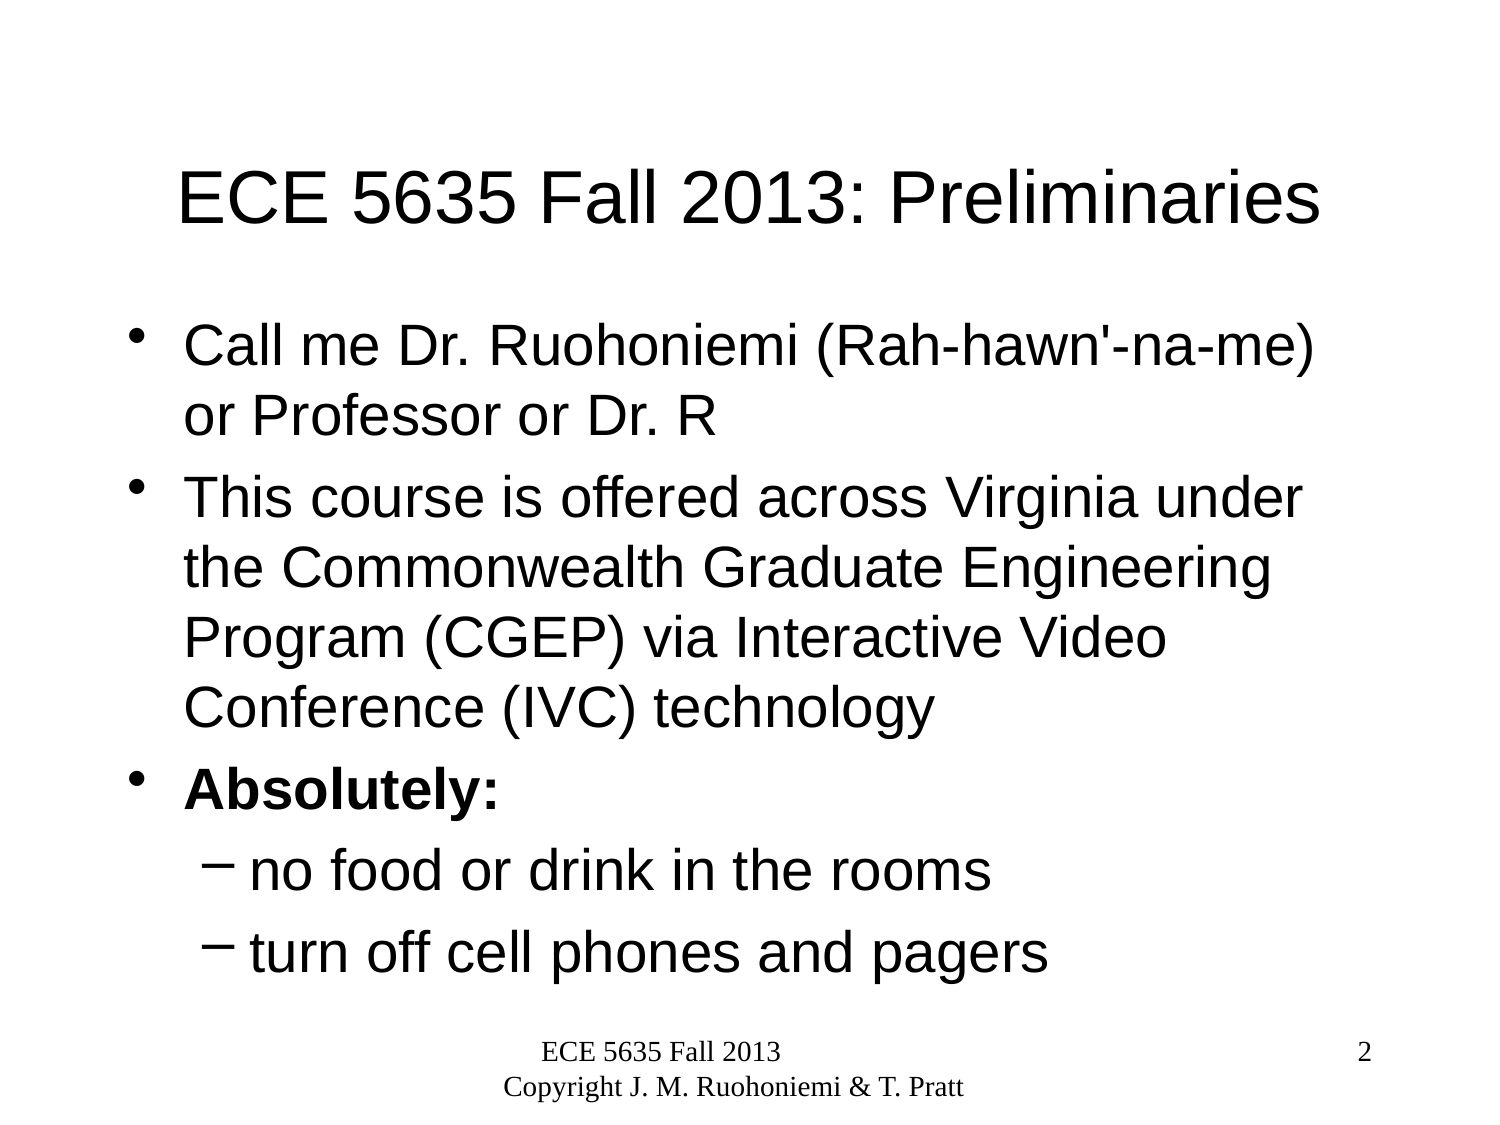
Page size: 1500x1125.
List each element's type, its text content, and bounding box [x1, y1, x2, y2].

list Call me Dr. Ruohoniemi (Rah-hawn'-na-me) or Professor or Dr. R This course is offered across Virginia under the Commonwealth Graduate Engineering Program (CGEP) via Interactive Video Conference (IVC) technology Absolutely: no food or drink in the rooms turn off cell phones and pagers [112, 299, 1388, 976]
footer ECE 5635 Fall 2013 Copyright J. M. Ruohoniemi & T. Pratt [487, 1024, 988, 1101]
slide_number 2 [1074, 1024, 1388, 1101]
title ECE 5635 Fall 2013: Preliminaries [112, 99, 1388, 288]
